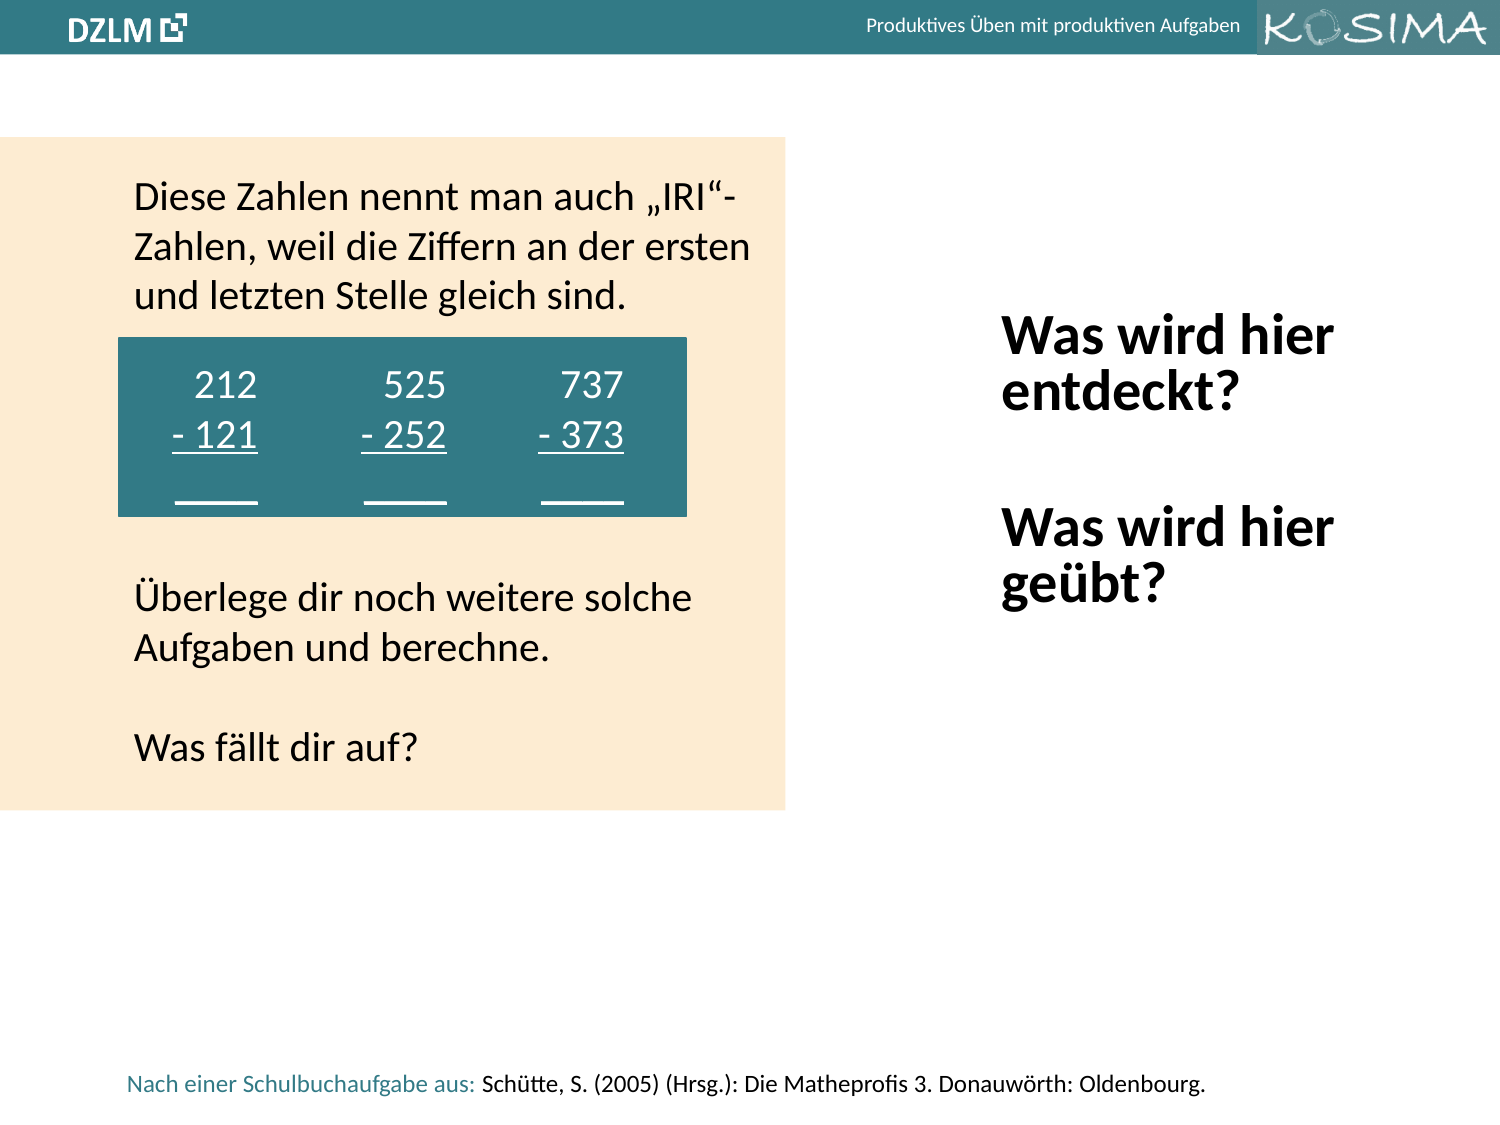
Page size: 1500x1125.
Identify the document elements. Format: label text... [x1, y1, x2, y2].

text_box 212 - 121 ____ [142, 349, 273, 515]
text_box Diese Zahlen nennt man auch „IRI“-Zahlen, weil die Ziffern an der ersten und letzten Stelle gleich sind. [118, 160, 821, 326]
text_box Überlege dir noch weitere solche Aufgaben und berechne. Was fällt dir auf? [118, 562, 821, 778]
text_box Nach einer Schulbuchaufgabe aus: Schütte, S. (2005) (Hrsg.): Die Matheprofis 3. Donauwörth: Oldenbourg. [112, 1060, 1432, 1106]
text_box [119, 338, 686, 517]
text_box 737 - 373 ____ [508, 349, 639, 515]
text_box [0, 137, 786, 811]
text_box 525 - 252 ____ [331, 349, 462, 515]
text_box Was wird hier entdeckt? Was wird hier geübt? [987, 302, 1500, 699]
